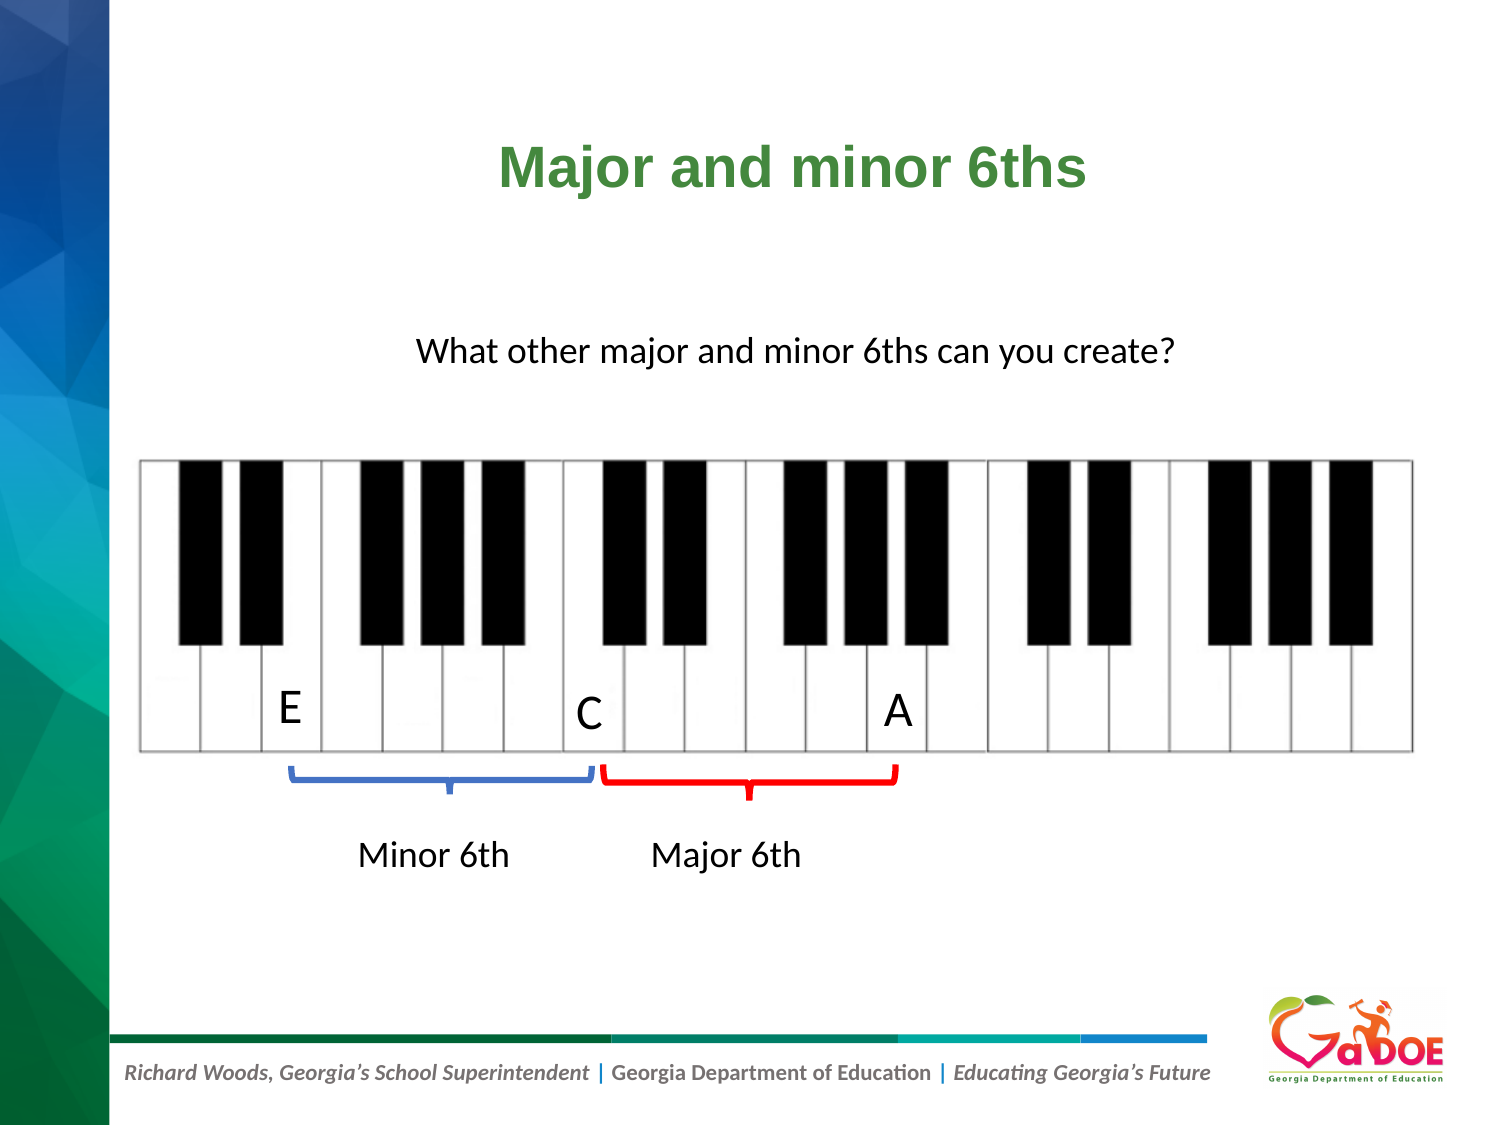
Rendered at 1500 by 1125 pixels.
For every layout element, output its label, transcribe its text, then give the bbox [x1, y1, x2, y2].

text_box Minor 6th [342, 822, 526, 883]
picture [1263, 987, 1447, 1089]
text_box [290, 765, 593, 795]
text_box [601, 765, 898, 801]
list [131, 456, 1424, 765]
text_box Major 6th [635, 822, 817, 883]
title Major and minor 6ths [146, 59, 1441, 278]
text_box What other major and minor 6ths can you create? [401, 318, 1193, 379]
picture [0, 0, 110, 1125]
